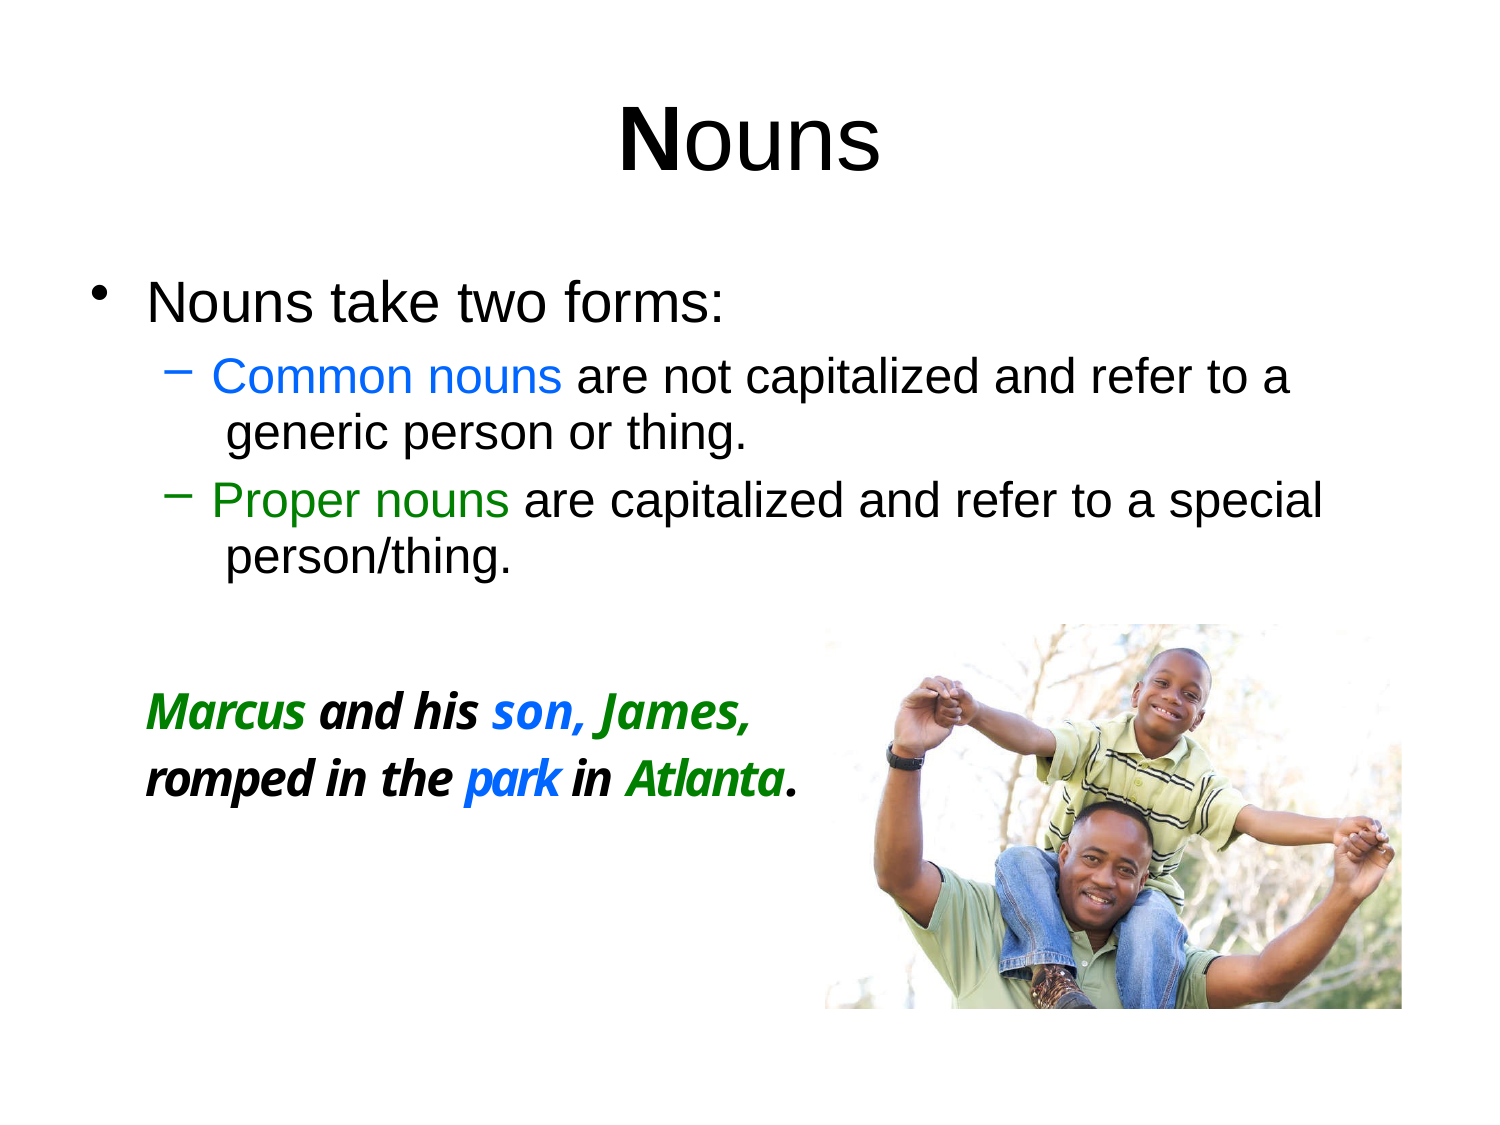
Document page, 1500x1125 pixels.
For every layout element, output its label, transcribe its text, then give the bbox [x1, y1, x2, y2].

text_box Nouns take two forms: Common nouns are not capitalized and refer to a generic person or thing. Proper nouns are capitalized and refer to a special person/thing. Marcus and his son, James, romped in the park in Atlanta. [87, 252, 1331, 806]
title Nouns [615, 76, 885, 252]
text_box [825, 624, 1402, 1009]
